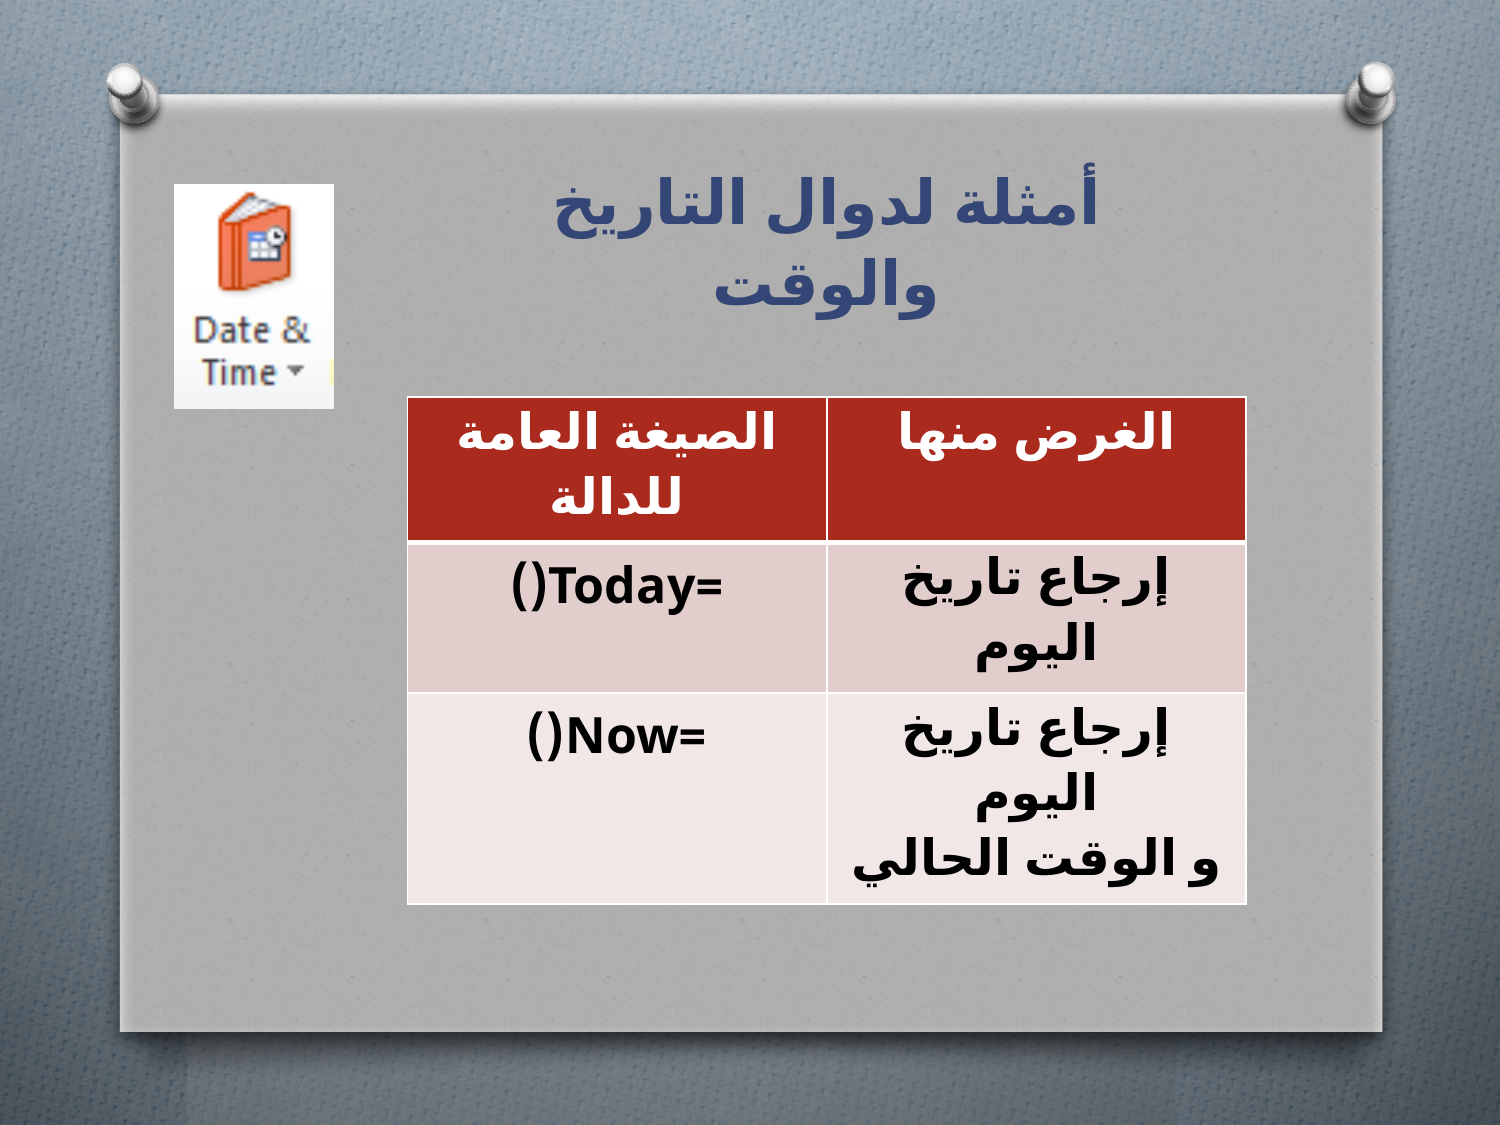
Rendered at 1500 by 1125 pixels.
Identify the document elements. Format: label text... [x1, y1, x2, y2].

picture [174, 184, 334, 410]
picture [1317, 35, 1439, 156]
table_header الغرض منها [828, 398, 1245, 540]
table_cell إرجاع تاريخ اليوم و الوقت الحالي [828, 694, 1245, 903]
table_cell =Now() [408, 694, 826, 903]
table_cell =Today() [408, 545, 826, 692]
text_box أمثلة لدوال التاريخ والوقت [419, 160, 1235, 338]
table_cell إرجاع تاريخ اليوم [828, 545, 1245, 692]
table_header الصيغة العامة للدالة [408, 398, 826, 540]
picture [75, 29, 198, 153]
